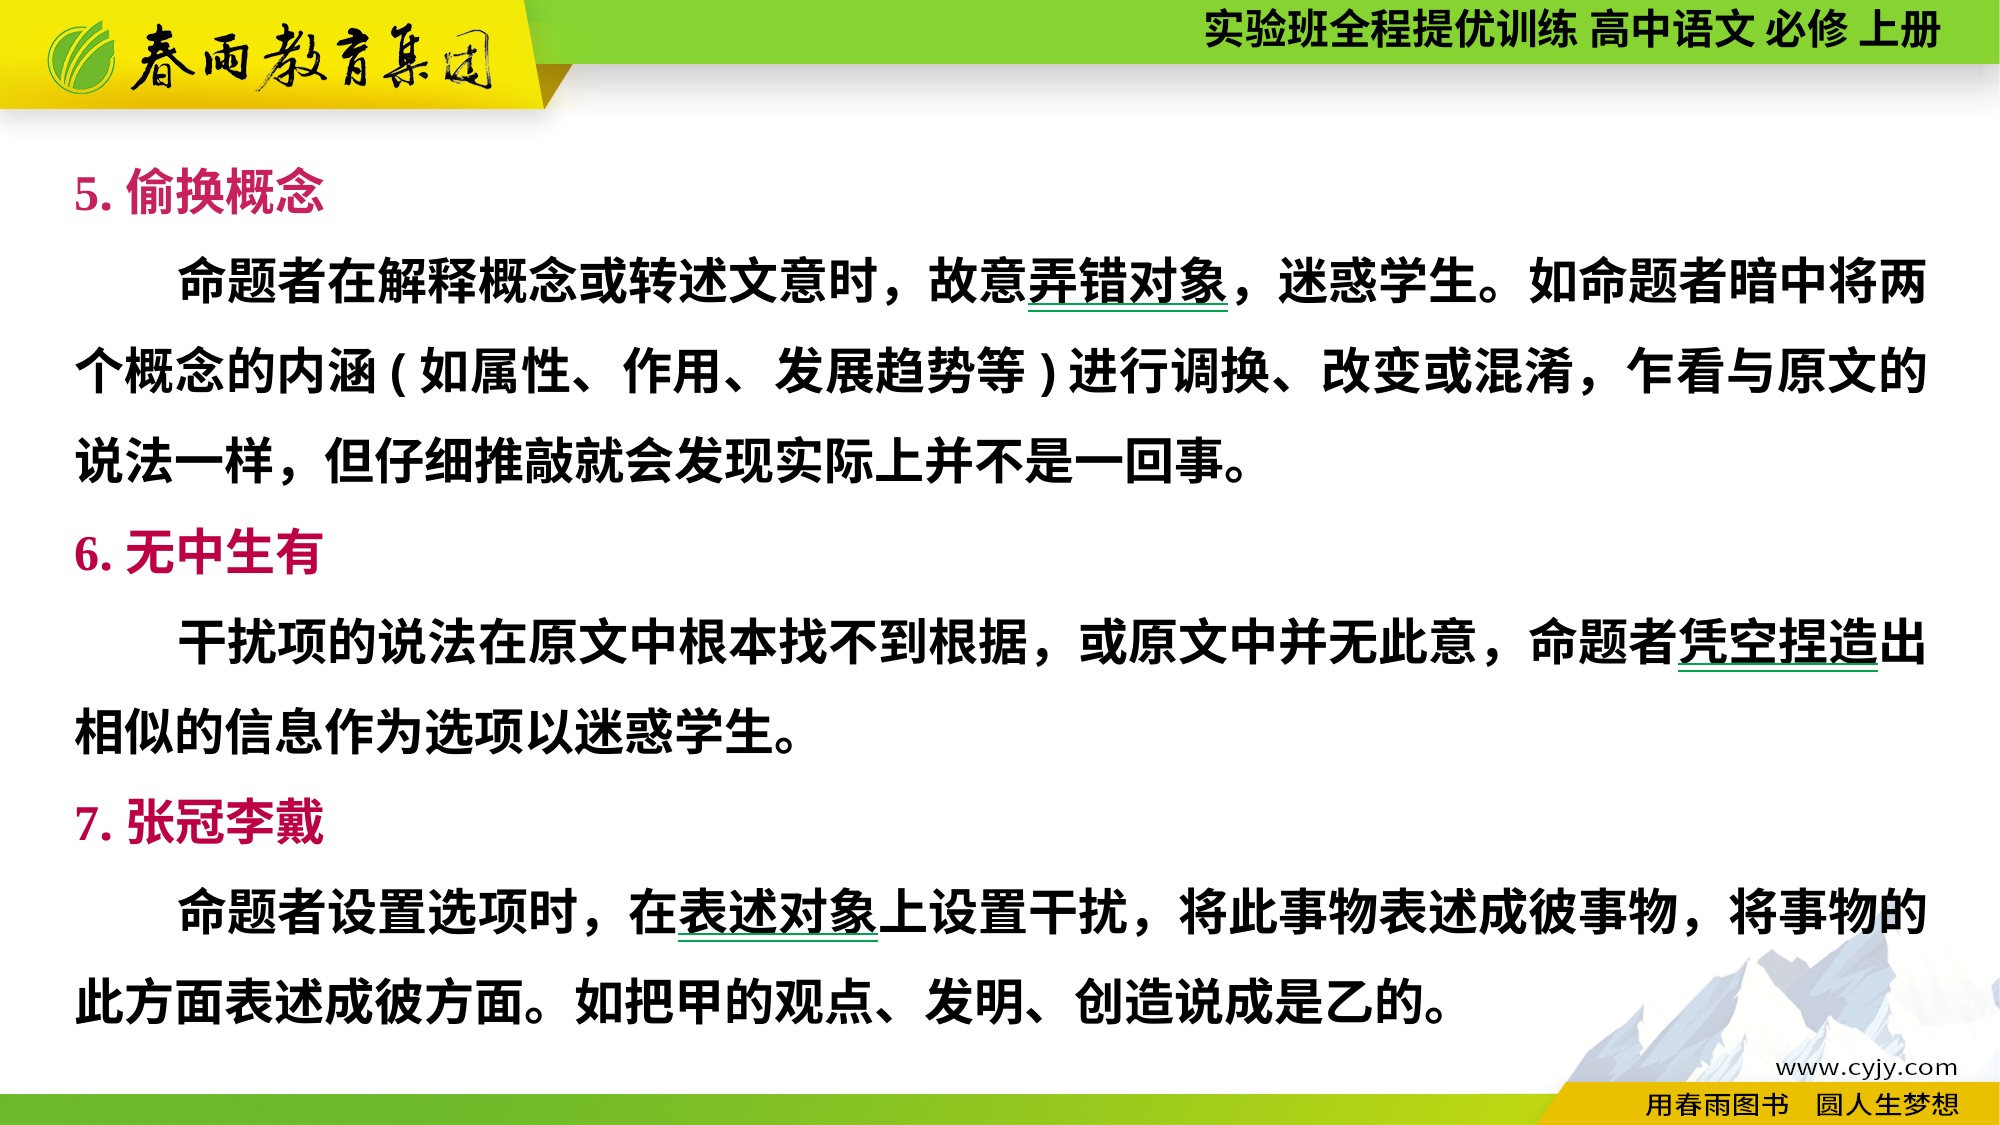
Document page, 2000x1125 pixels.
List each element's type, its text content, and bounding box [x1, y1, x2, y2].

list 5.偷换概念 命题者在解释概念或转述文意时，故意弄错对象，迷惑学生。如命题者暗中将两个概念的内涵(如属性、作用、发展趋势等)进行调换、改变或混淆，乍看与原文的说法一样，但仔细推敲就会发现实际上并不是一回事。 6.无中生有 干扰项的说法在原文中根本找不到根据，或原文中并无此意，命题者凭空捏造出相似的信息作为选项以迷惑学生。 7.张冠李戴 命题者设置选项时，在表述对象上设置干扰，将此事物表述成彼事物，将事物的此方面表述成彼方面。如把甲的观点、发明、创造说成是乙的。 [59, 122, 1944, 1047]
picture [0, 0, 2000, 1125]
